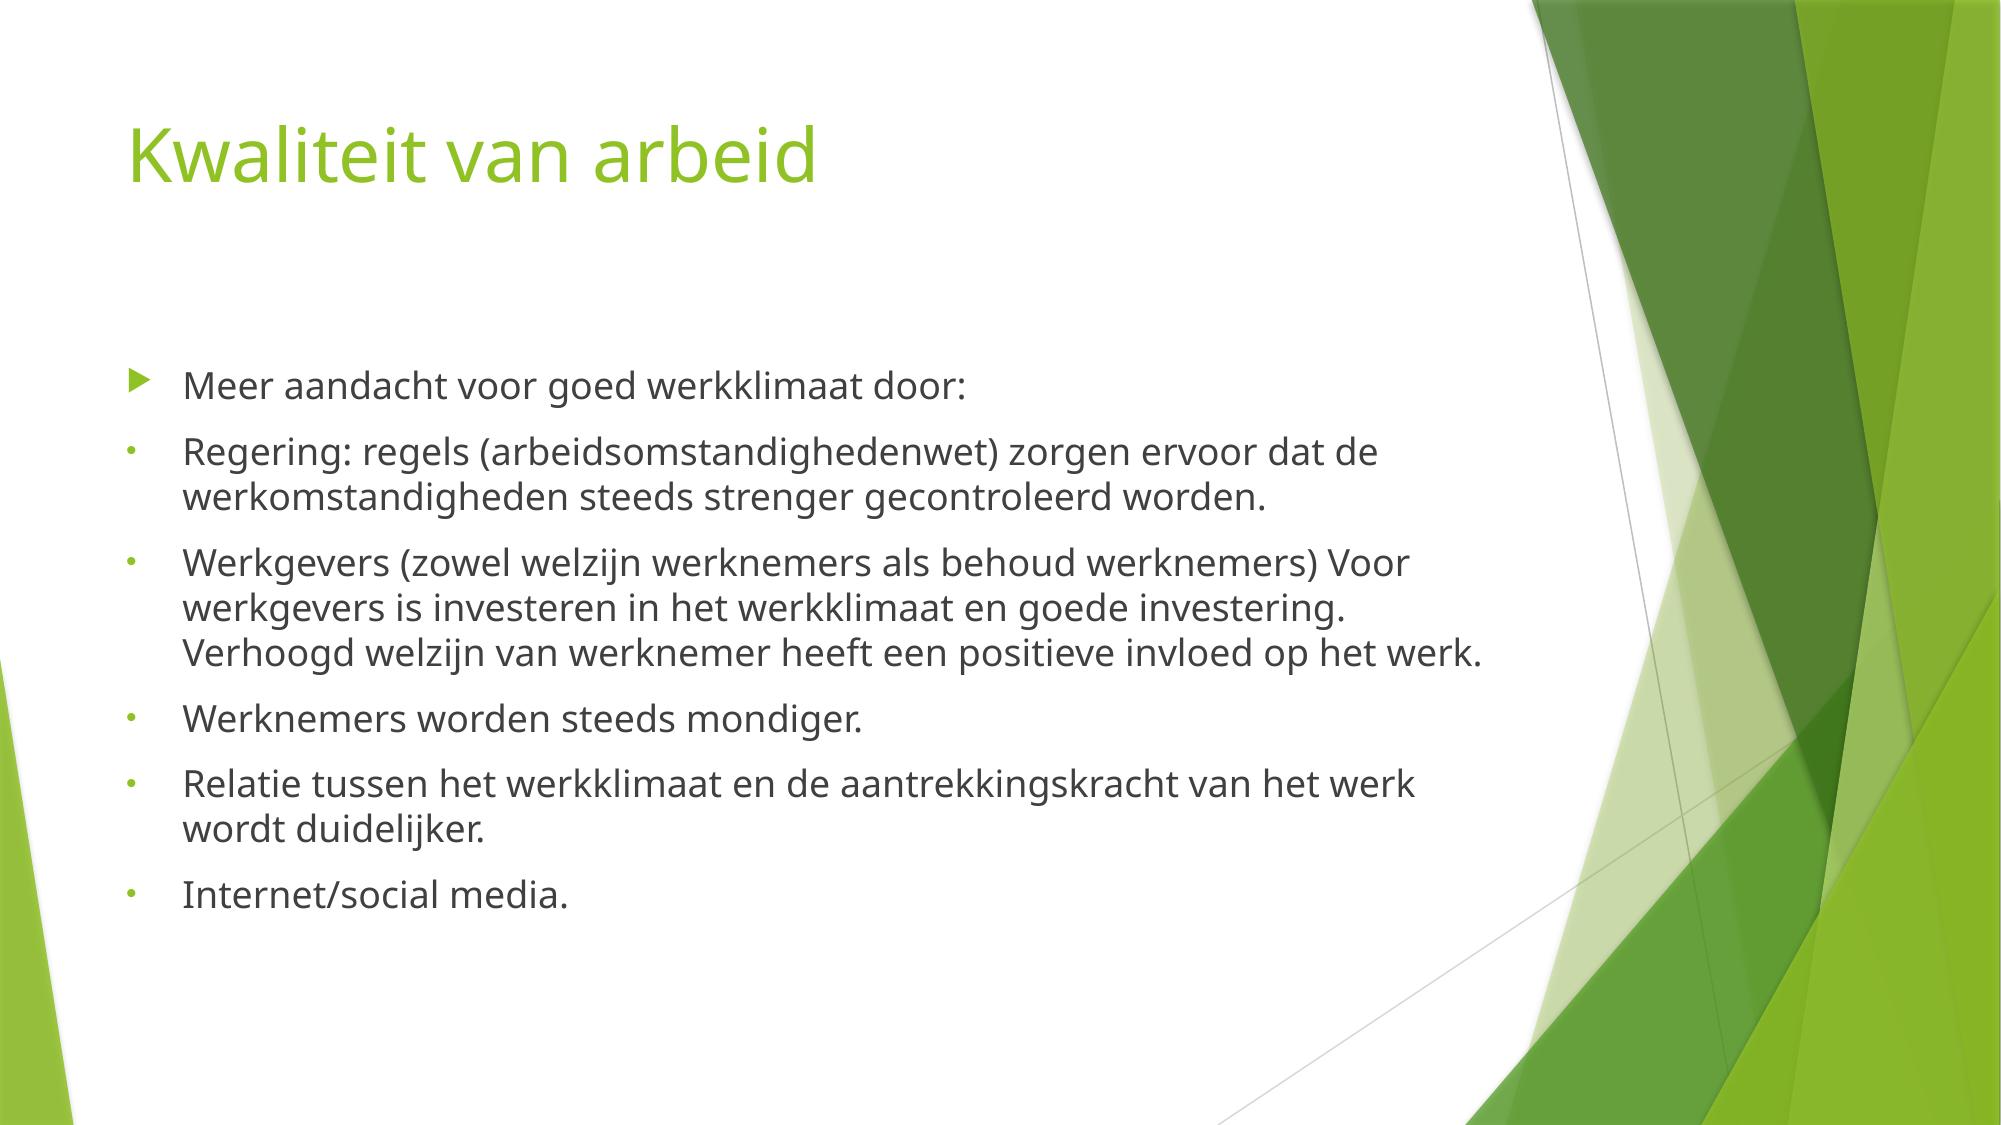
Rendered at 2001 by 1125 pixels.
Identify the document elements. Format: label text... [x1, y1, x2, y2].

list Meer aandacht voor goed werkklimaat door: Regering: regels (arbeidsomstandighedenwet) zorgen ervoor dat de werkomstandigheden steeds strenger gecontroleerd worden. Werkgevers (zowel welzijn werknemers als behoud werknemers) Voor werkgevers is investeren in het werkklimaat en goede investering. Verhoogd welzijn van werknemer heeft een positieve invloed op het werk. Werknemers worden steeds mondiger. Relatie tussen het werkklimaat en de aantrekkingskracht van het werk wordt duidelijker. Internet/social media. [111, 354, 1522, 992]
title Kwaliteit van arbeid [111, 99, 1522, 317]
